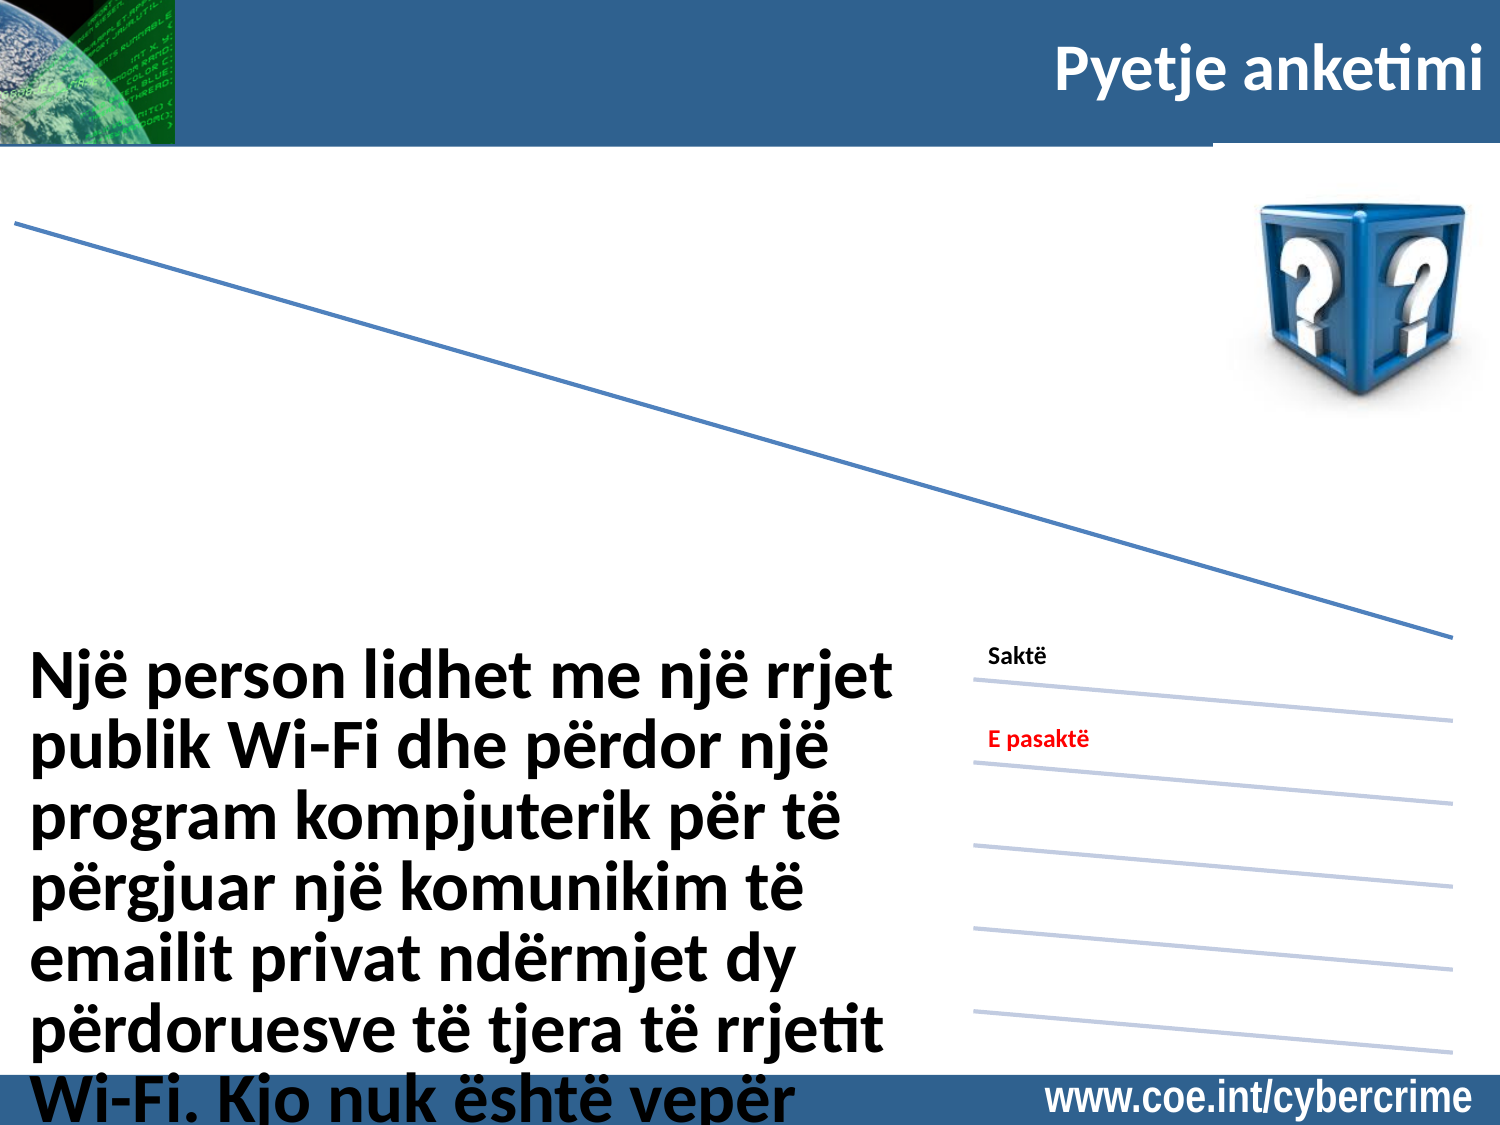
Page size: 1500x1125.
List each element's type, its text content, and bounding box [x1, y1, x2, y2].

picture [1212, 142, 1500, 434]
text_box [14, 222, 1454, 1053]
picture [0, 0, 175, 144]
text_box Pyetje anketimi [177, 0, 1500, 149]
text_box www.coe.int/cybercrime [1030, 1059, 1500, 1125]
text_box [0, 1073, 1030, 1125]
